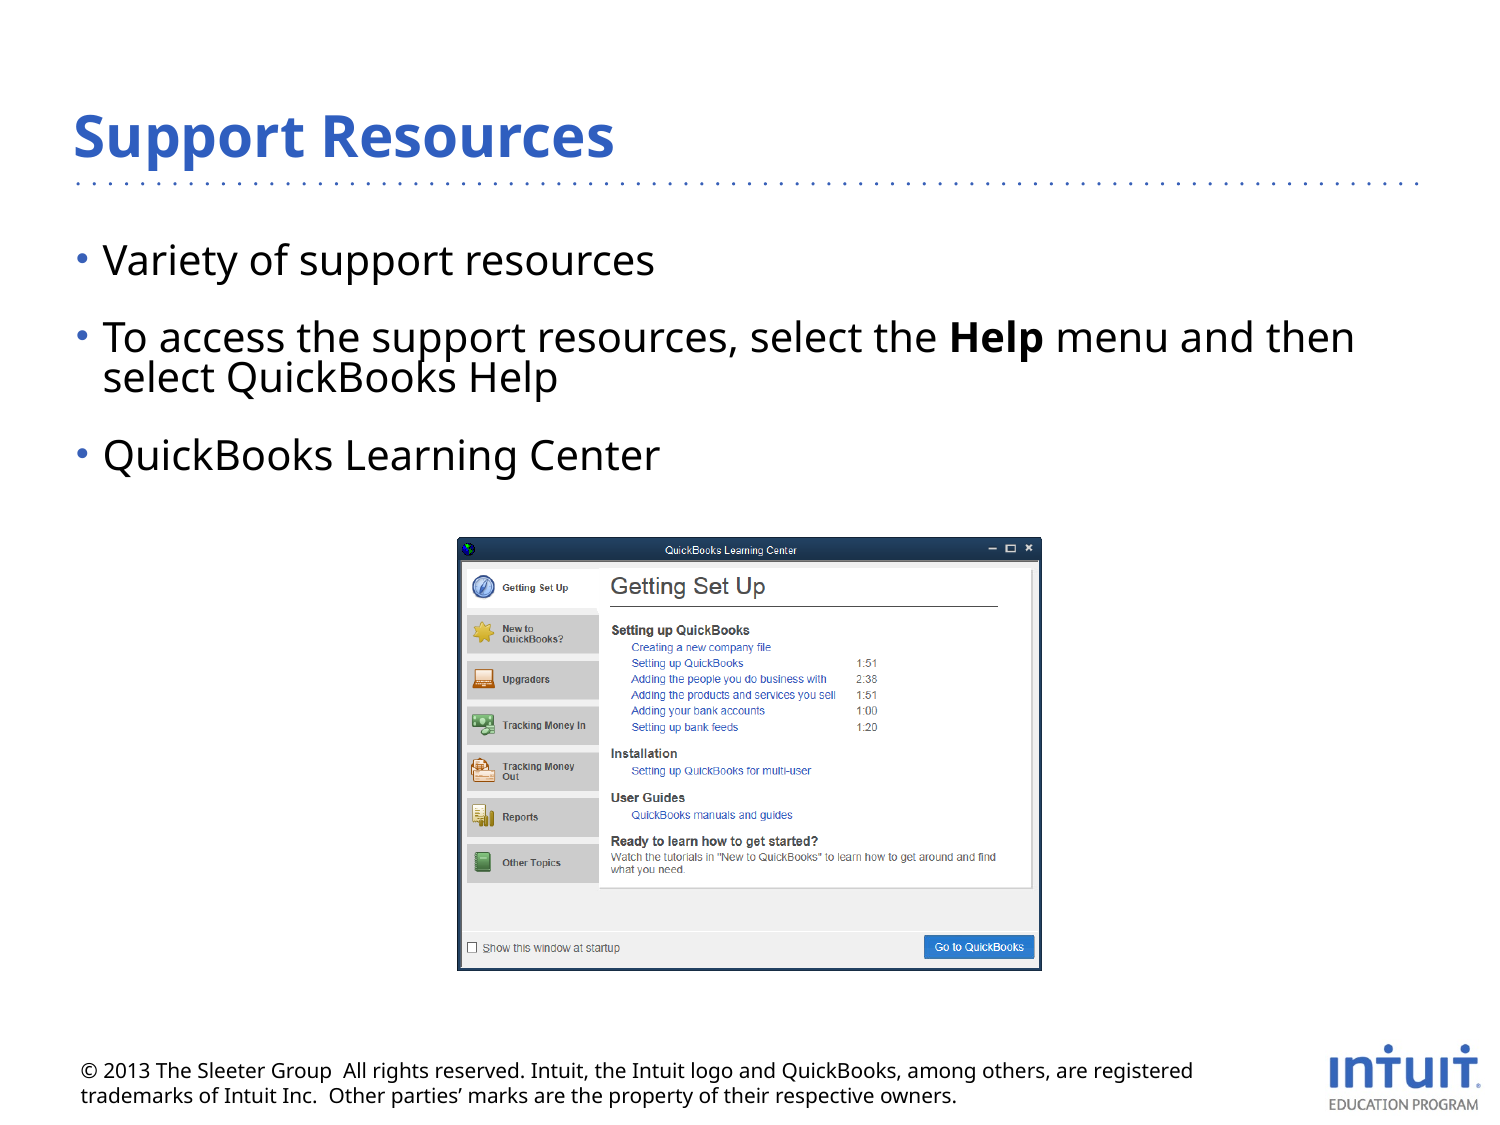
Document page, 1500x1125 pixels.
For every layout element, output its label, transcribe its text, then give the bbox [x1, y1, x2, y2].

title Support Resources [73, 62, 1424, 169]
picture [457, 537, 1043, 972]
picture [1325, 1039, 1485, 1116]
list Variety of support resources To access the support resources, select the Help menu and then select QuickBooks Help QuickBooks Learning Center [75, 235, 1424, 1012]
